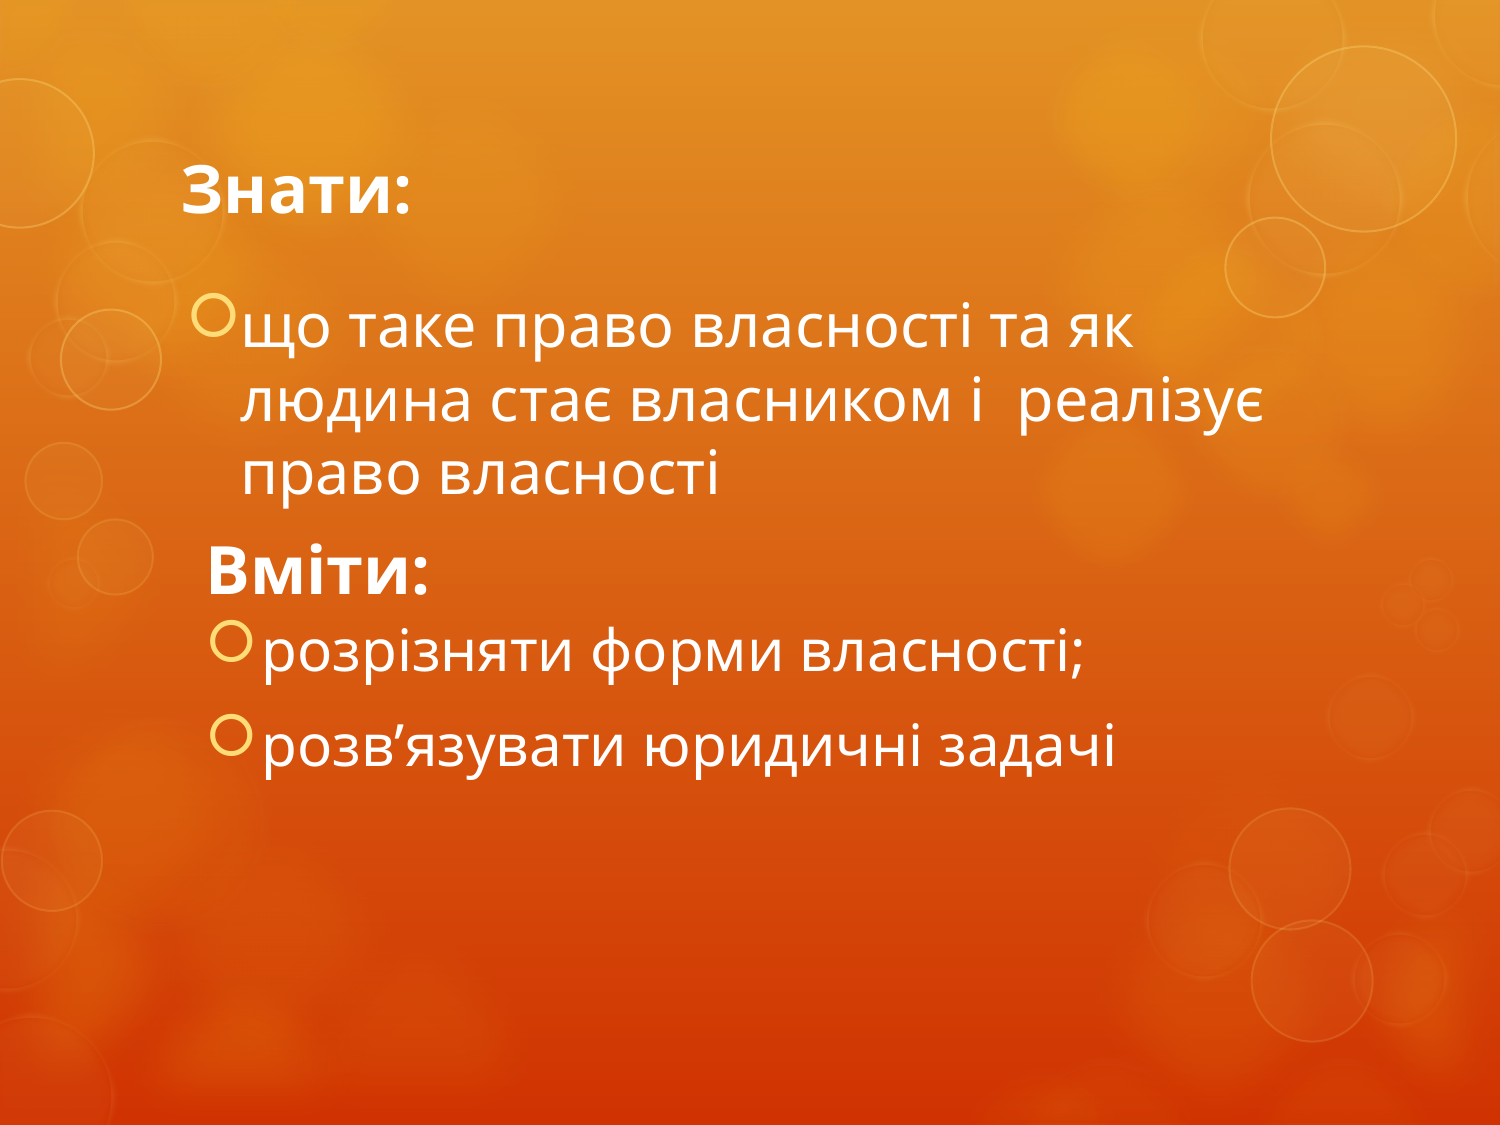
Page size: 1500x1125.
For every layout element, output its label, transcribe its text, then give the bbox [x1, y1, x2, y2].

text_box Вміти: [190, 491, 1360, 644]
list що таке право власності та як людина стає власником і реалізує право власності [171, 278, 1340, 516]
title Знати: [165, 110, 1335, 263]
text_box розрізняти форми власності; розв’язувати юридичні задачі [190, 668, 1360, 817]
